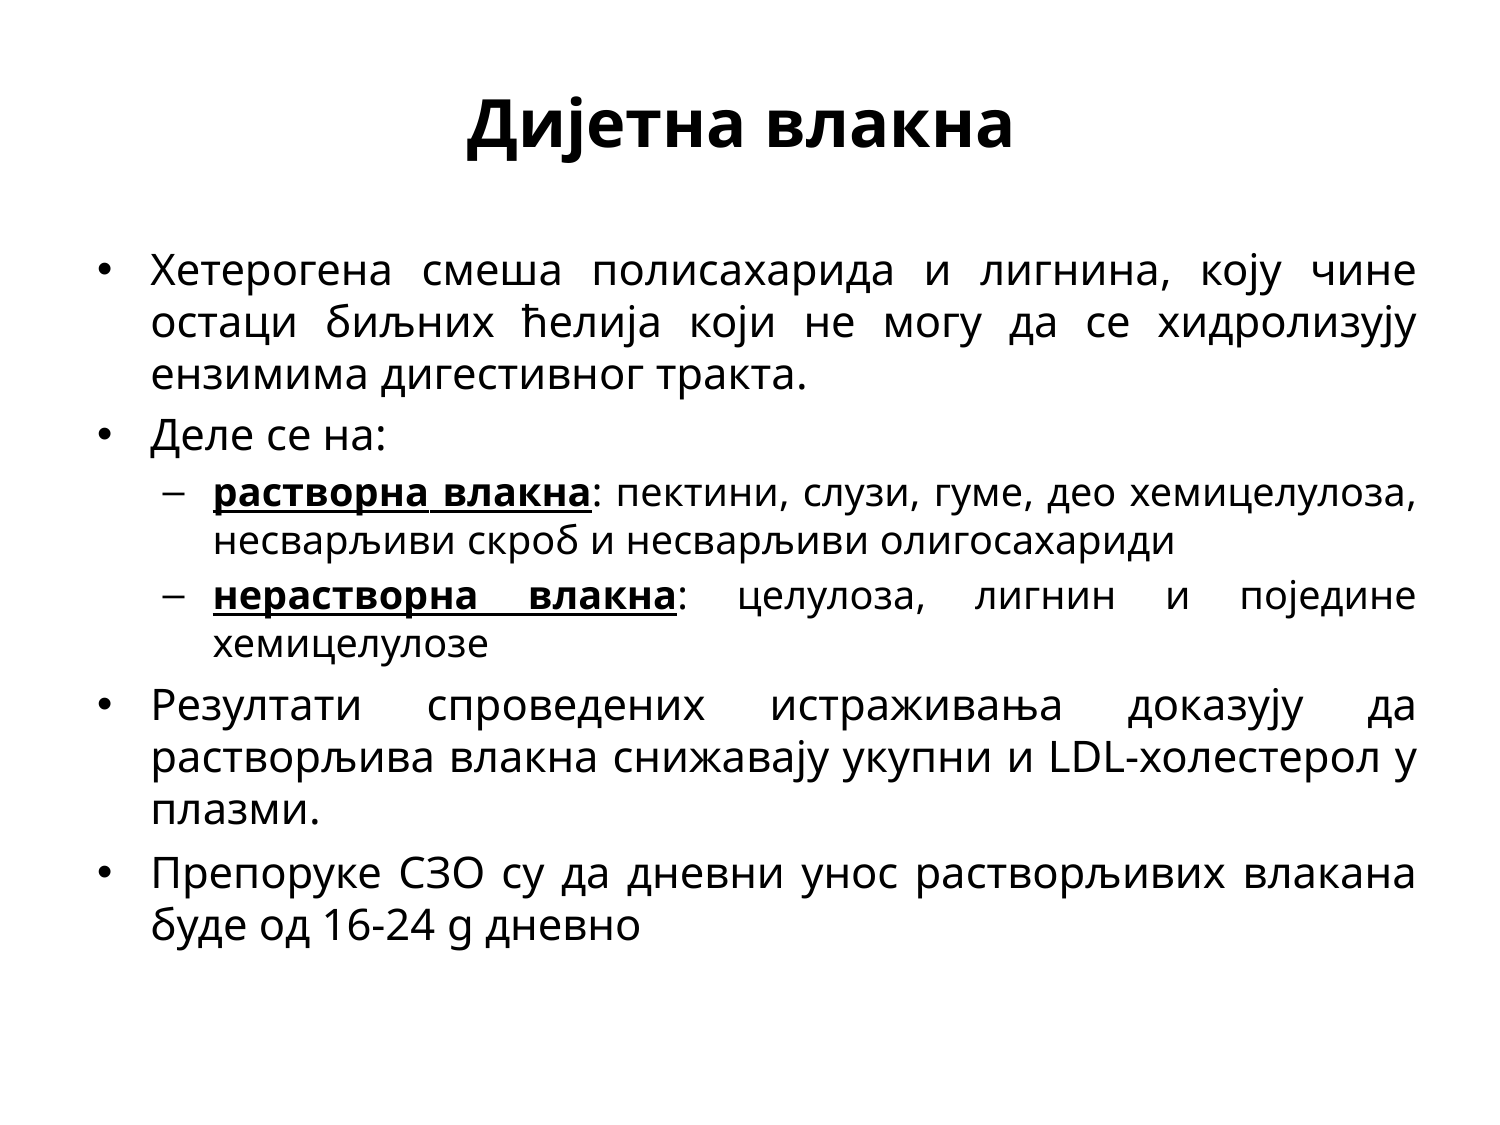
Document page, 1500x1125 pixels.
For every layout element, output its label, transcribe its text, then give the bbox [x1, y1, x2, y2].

list Хетерогена смеша полисахарида и лигнина, коју чине остаци биљних ћелија који не могу да се хидролизују ензимима дигестивног тракта. Деле се на: растворна влакна: пектини, слузи, гуме, део хемицелулоза, несварљиви скроб и несварљиви олигосахариди нерастворна влакна: целулоза, лигнин и поједине хемицелулозе Резултати спроведених истраживања доказују да растворљива влакна снижавају укупни и LDL-холестерол у плазми. Препоруке СЗО су да дневни унос растворљивих влакана буде од 16-24 g дневно [82, 234, 1432, 1003]
title Дијетна влакна [75, 45, 1425, 196]
